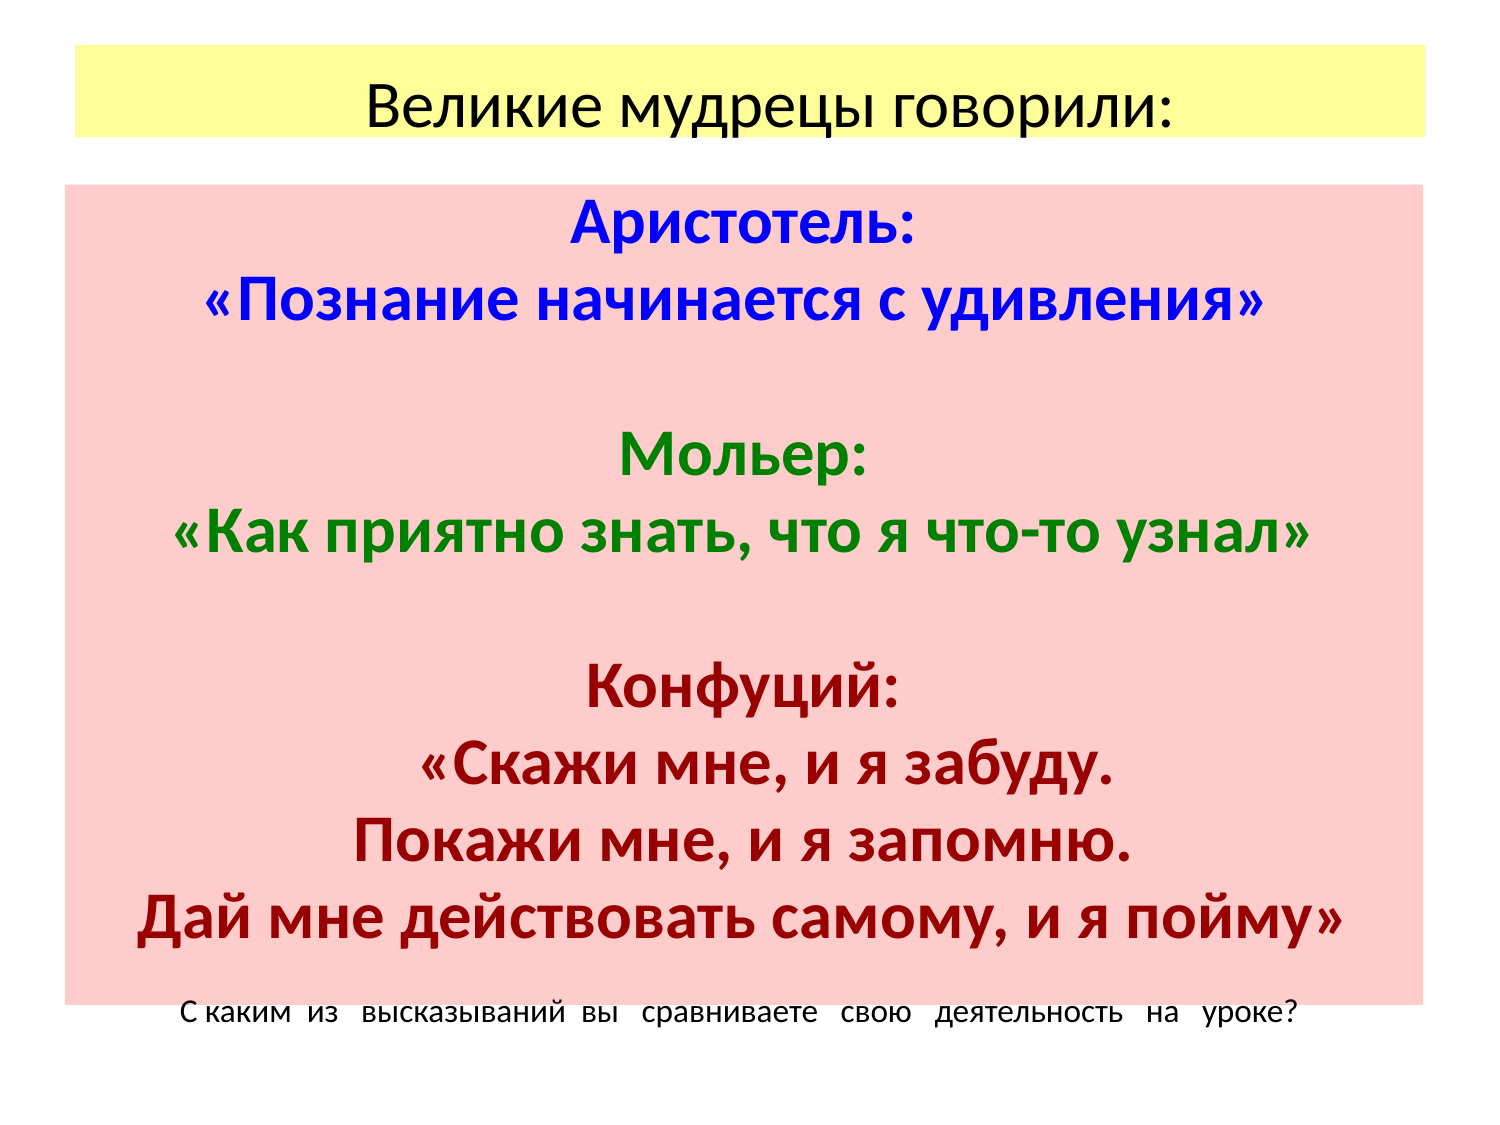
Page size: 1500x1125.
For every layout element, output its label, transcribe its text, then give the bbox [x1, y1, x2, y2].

list Аристотель: «Познание начинается с удивления» Мольер: «Как приятно знать, что я что-то узнал» Конфуций: «Скажи мне, и я забуду. Покажи мне, и я запомню. Дай мне действовать самому, и я пойму» С каким из высказываний вы сравниваете свою деятельность на уроке? [64, 184, 1424, 1006]
title Великие мудрецы говорили: [74, 44, 1426, 138]
